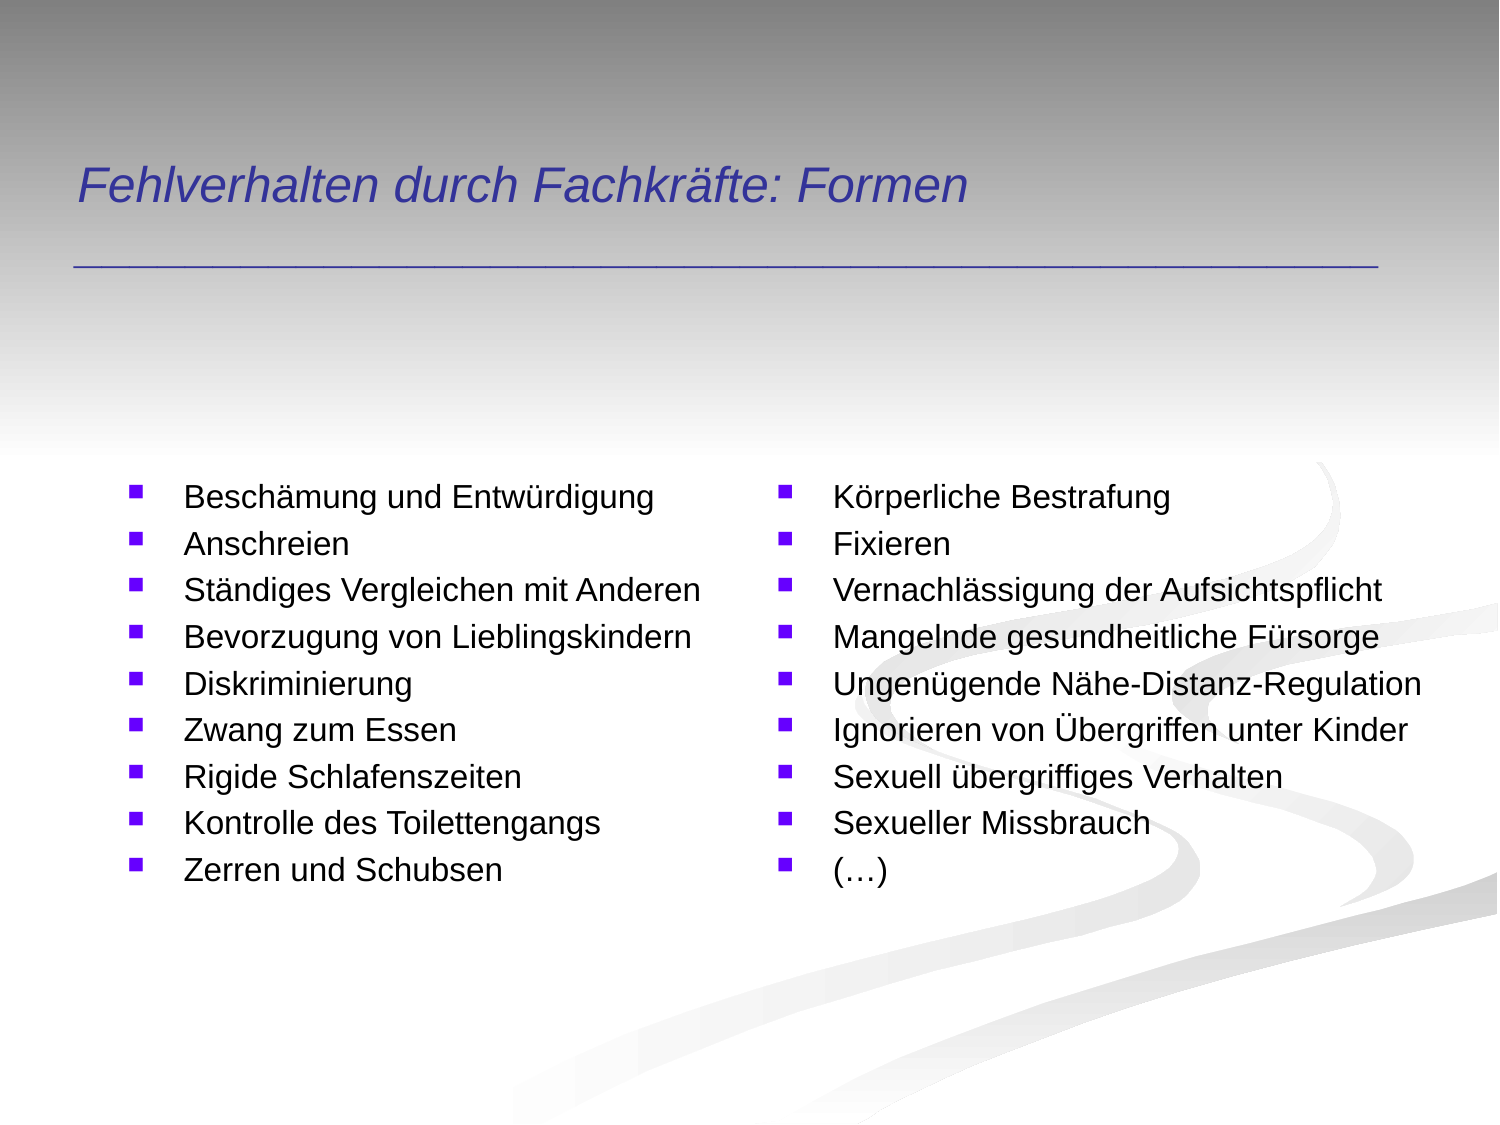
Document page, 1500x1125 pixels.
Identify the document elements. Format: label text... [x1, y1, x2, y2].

title Fehlverhalten durch Fachkräfte: Formen _______________________________________________ [62, 42, 1413, 384]
list Beschämung und Entwürdigung Anschreien Ständiges Vergleichen mit Anderen Bevorzugung von Lieblingskindern Diskriminierung Zwang zum Essen Rigide Schlafenszeiten Kontrolle des Toilettengangs Zerren und Schubsen [112, 467, 738, 1005]
list Körperliche Bestrafung Fixieren Vernachlässigung der Aufsichtspflicht Mangelnde gesundheitliche Fürsorge Ungenügende Nähe-Distanz-Regulation Ignorieren von Übergriffen unter Kinder Sexuell übergriffiges Verhalten Sexueller Missbrauch (…) [761, 467, 1483, 1005]
